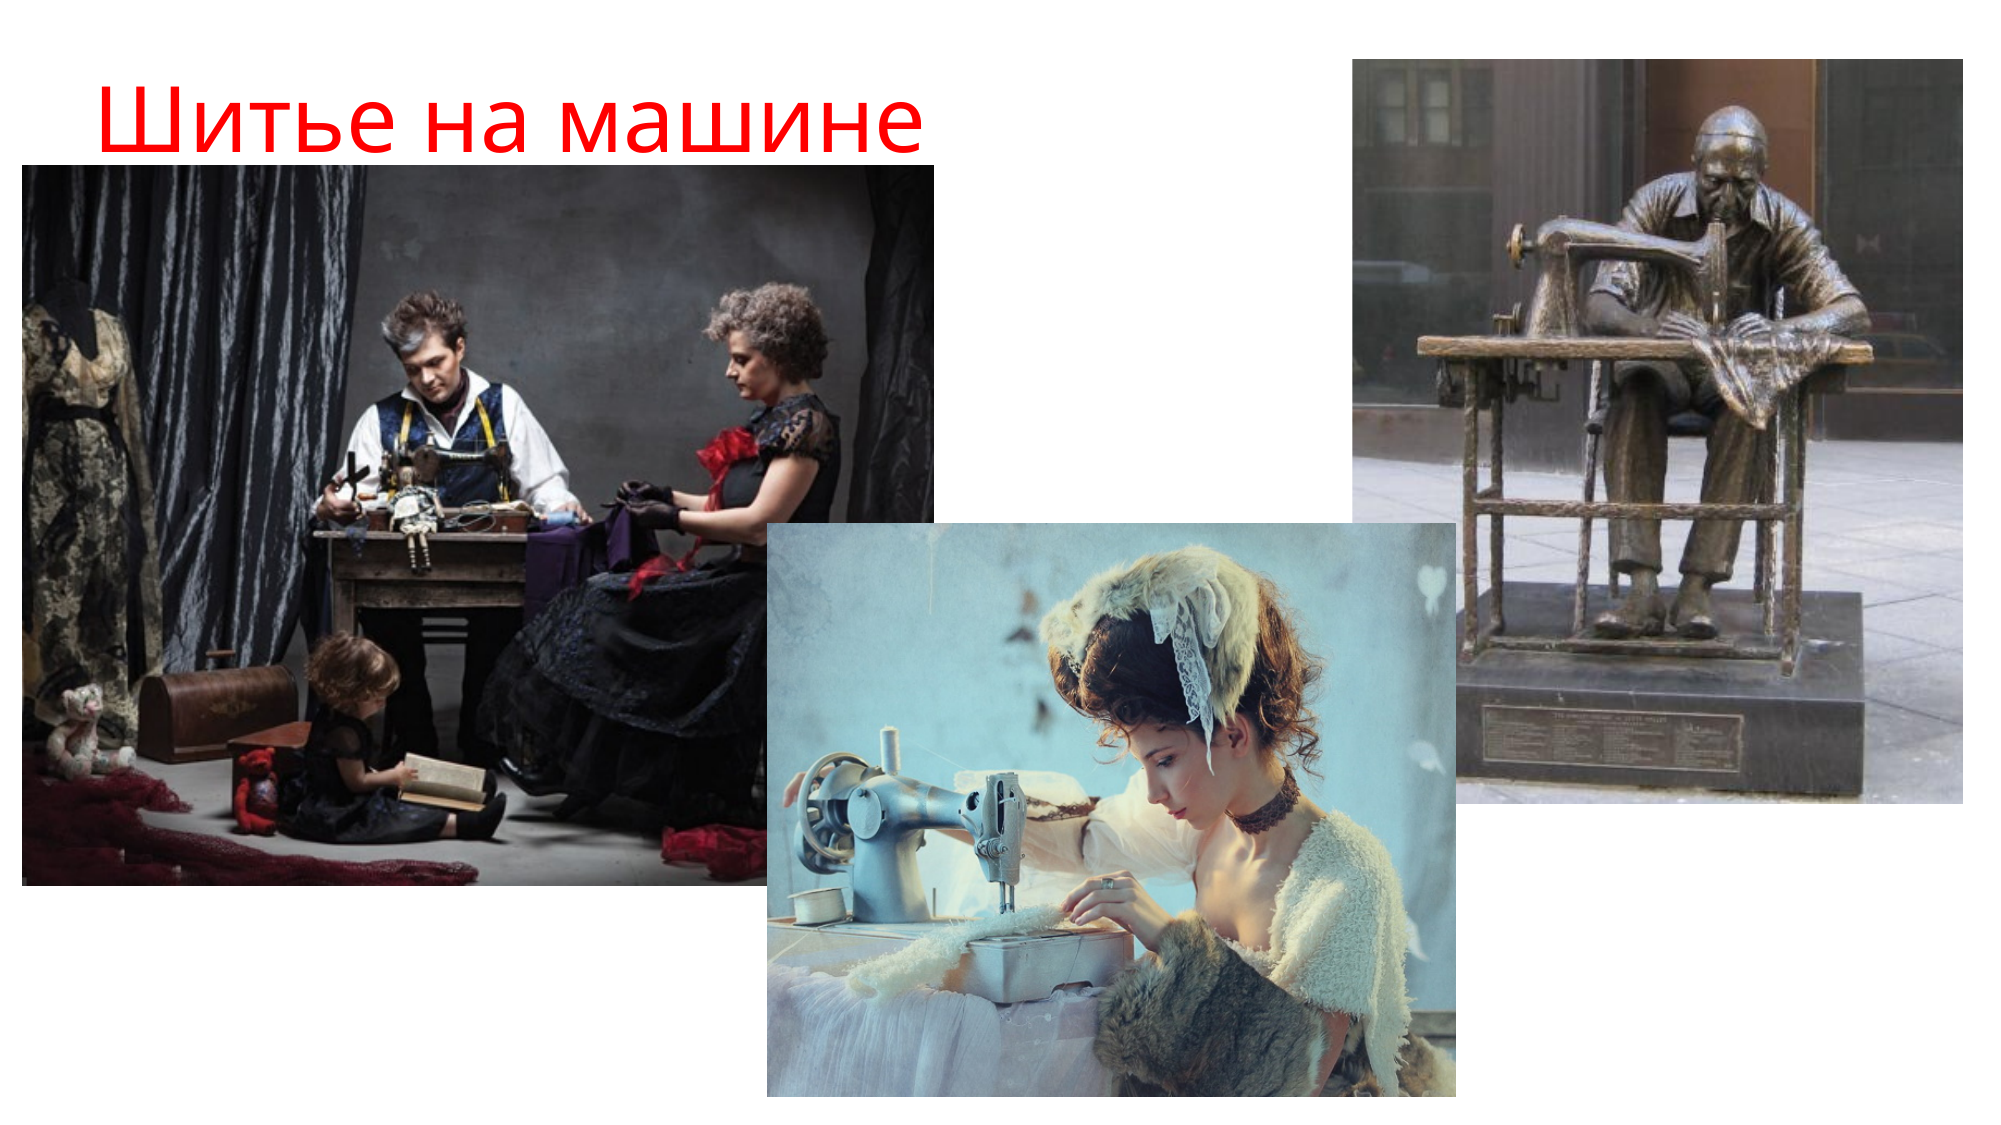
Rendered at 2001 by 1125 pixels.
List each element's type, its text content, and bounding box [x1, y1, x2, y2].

picture [22, 59, 1963, 886]
title Шитье на машине [78, 59, 1352, 187]
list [767, 524, 1456, 1097]
